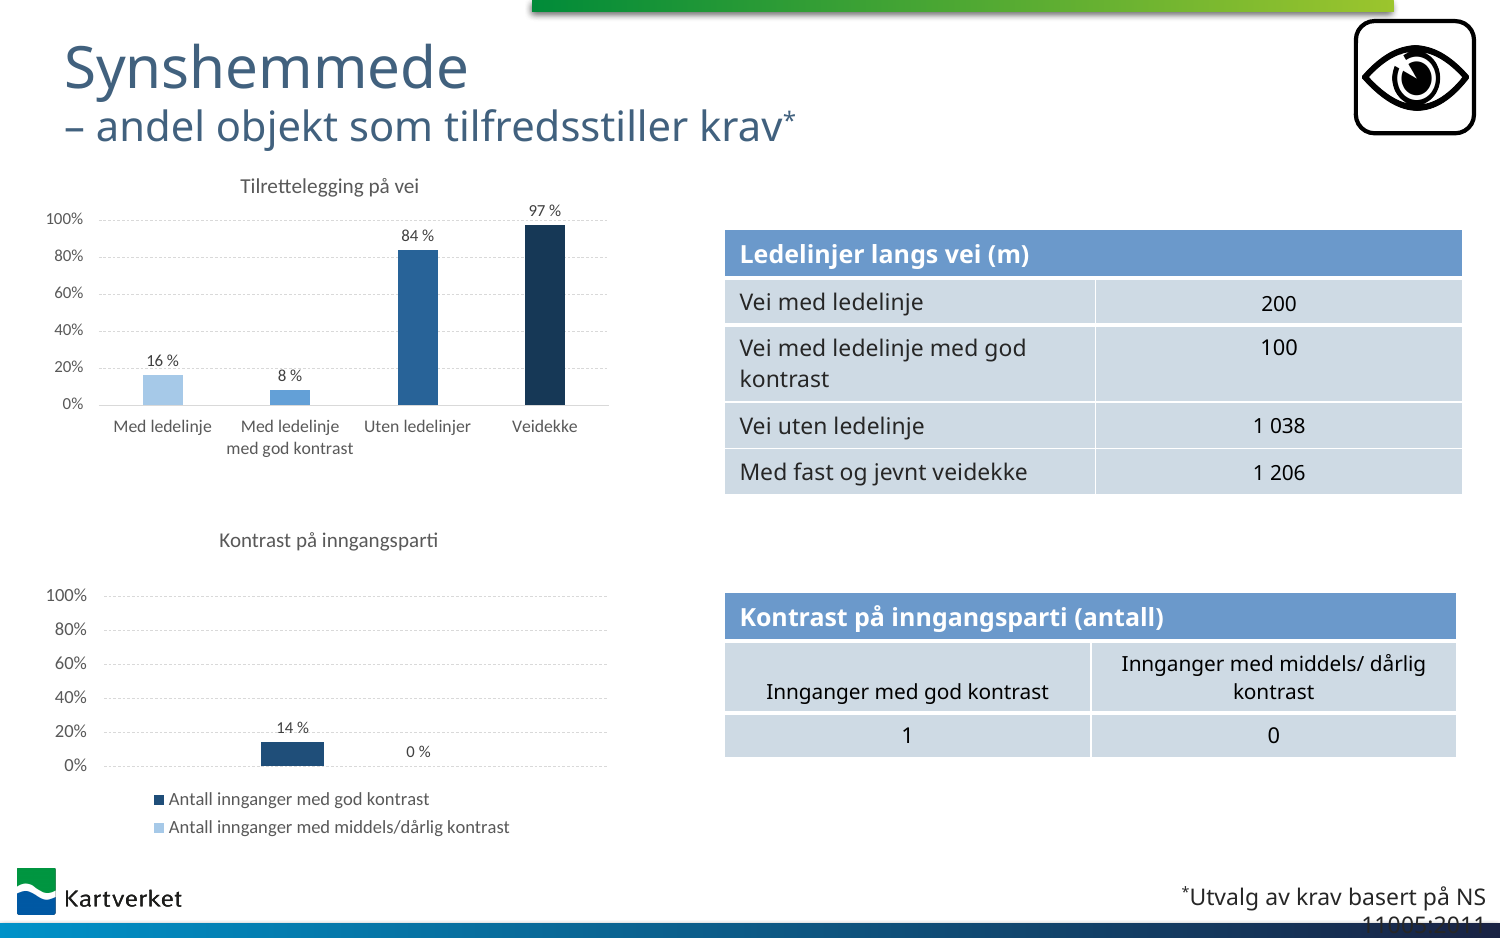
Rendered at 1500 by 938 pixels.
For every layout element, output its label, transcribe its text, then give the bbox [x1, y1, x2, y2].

table_cell 0 [1092, 715, 1456, 757]
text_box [1355, 20, 1475, 134]
table_header Kontrast på inngangsparti (antall) [725, 593, 1456, 639]
table_cell Innganger med god kontrast [725, 643, 1090, 711]
table_cell Vei med ledelinje med god kontrast [725, 327, 1095, 401]
table_cell Vei med ledelinje [725, 280, 1095, 323]
text_box *Utvalg av krav basert på NS 11005:2011 [1068, 873, 1500, 938]
table_header Ledelinjer langs vei (m) [725, 230, 1462, 276]
table_cell 100 [1096, 327, 1462, 401]
table_cell 1 038 [1096, 403, 1462, 448]
table_cell Innganger med middels/ dårlig kontrast [1092, 643, 1456, 711]
table_cell Med fast og jevnt veidekke [725, 449, 1095, 494]
picture [41, 520, 617, 846]
table_cell Vei uten ledelinje [725, 403, 1095, 448]
text_box Synshemmede – andel objekt som tilfredsstiller krav* [49, 24, 1431, 158]
table_cell 1 206 [1096, 449, 1462, 494]
table_cell 1 [725, 715, 1090, 757]
table_cell 200 [1096, 280, 1462, 323]
picture [41, 166, 619, 492]
